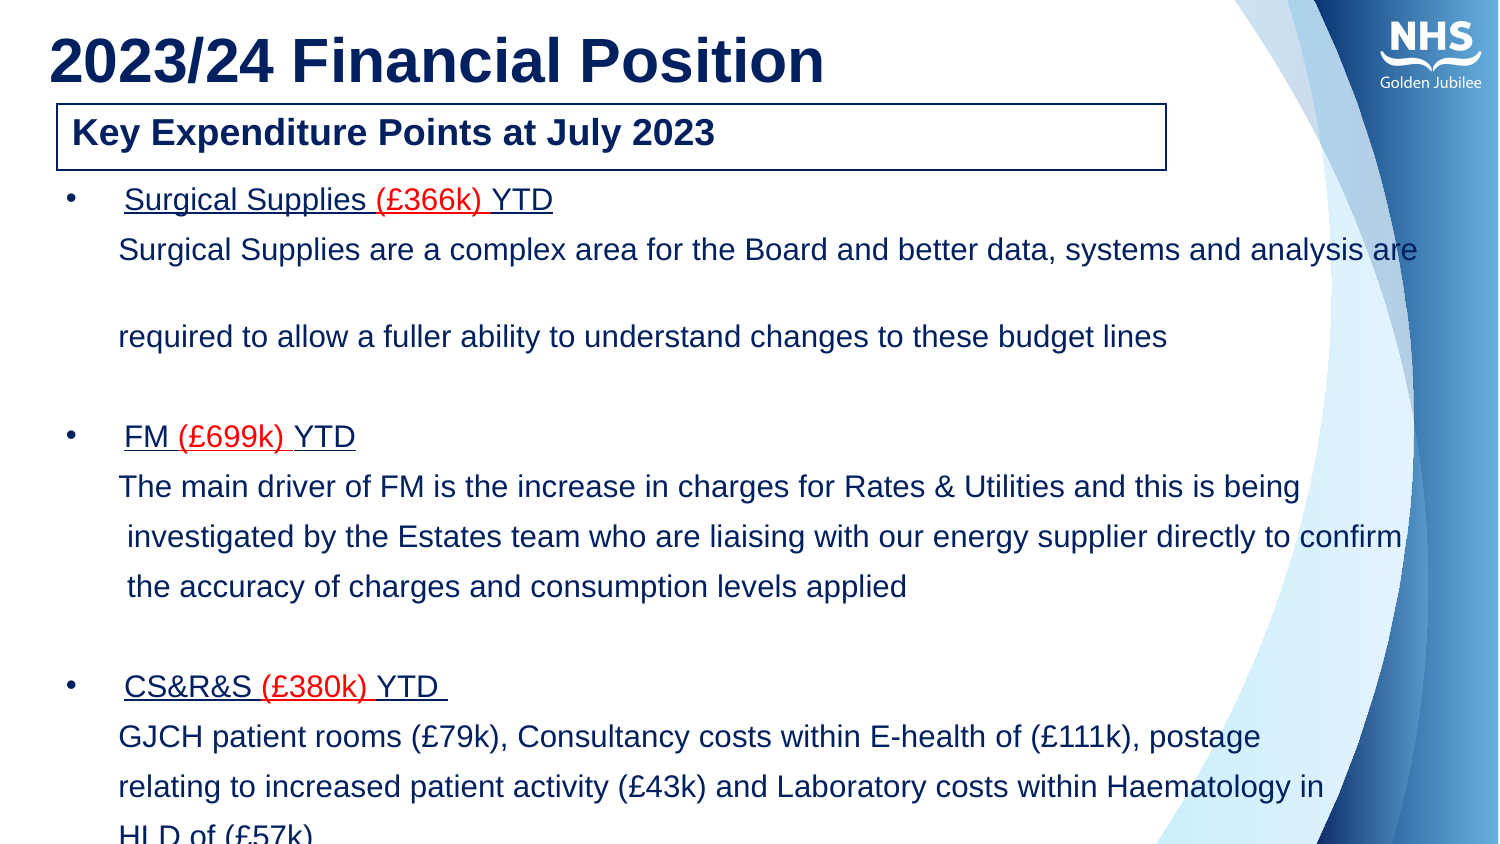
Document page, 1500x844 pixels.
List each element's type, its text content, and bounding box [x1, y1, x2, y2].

title 2023/24 Financial Position [49, 23, 1064, 95]
table_header Key Expenditure Points at July 2023 [58, 105, 1165, 169]
text_box Surgical Supplies (£366k) YTD Surgical Supplies are a complex area for the Board and better data, systems and analysis are required to allow a fuller ability to understand changes to these budget lines FM (£699k) YTD The main driver of FM is the increase in charges for Rates & Utilities and this is being investigated by the Estates team who are liaising with our energy supplier directly to confirm the accuracy of charges and consumption levels applied CS&R&S (£380k) YTD GJCH patient rooms (£79k), Consultancy costs within E-health of (£111k), postage relating to increased patient activity (£43k) and Laboratory costs within Haematology in HLD of (£57k) [49, 179, 1427, 844]
picture [1380, 21, 1482, 92]
